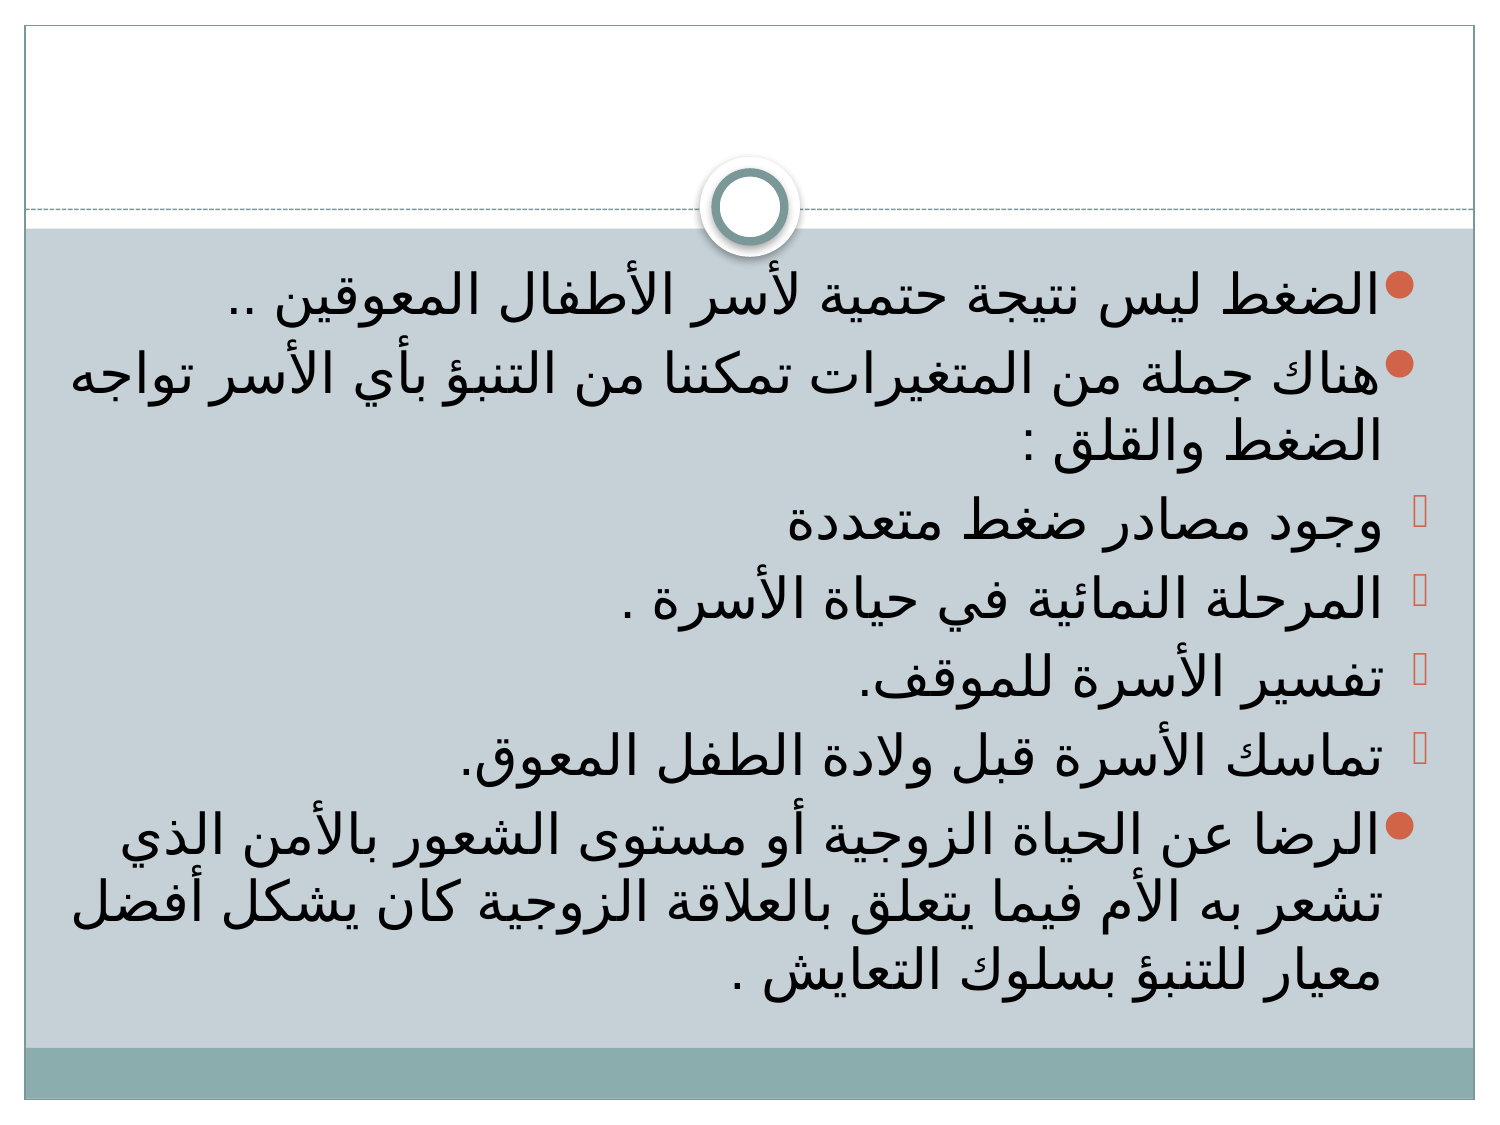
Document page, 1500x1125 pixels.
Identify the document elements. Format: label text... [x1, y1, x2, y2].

list الضغط ليس نتيجة حتمية لأسر الأطفال المعوقين .. هناك جملة من المتغيرات تمكننا من التنبؤ بأي الأسر تواجه الضغط والقلق : وجود مصادر ضغط متعددة المرحلة النمائية في حياة الأسرة . تفسير الأسرة للموقف. تماسك الأسرة قبل ولادة الطفل المعوق. الرضا عن الحياة الزوجية أو مستوى الشعور بالأمن الذي تشعر به الأم فيما يتعلق بالعلاقة الزوجية كان يشكل أفضل معيار للتنبؤ بسلوك التعايش . [49, 250, 1445, 1001]
